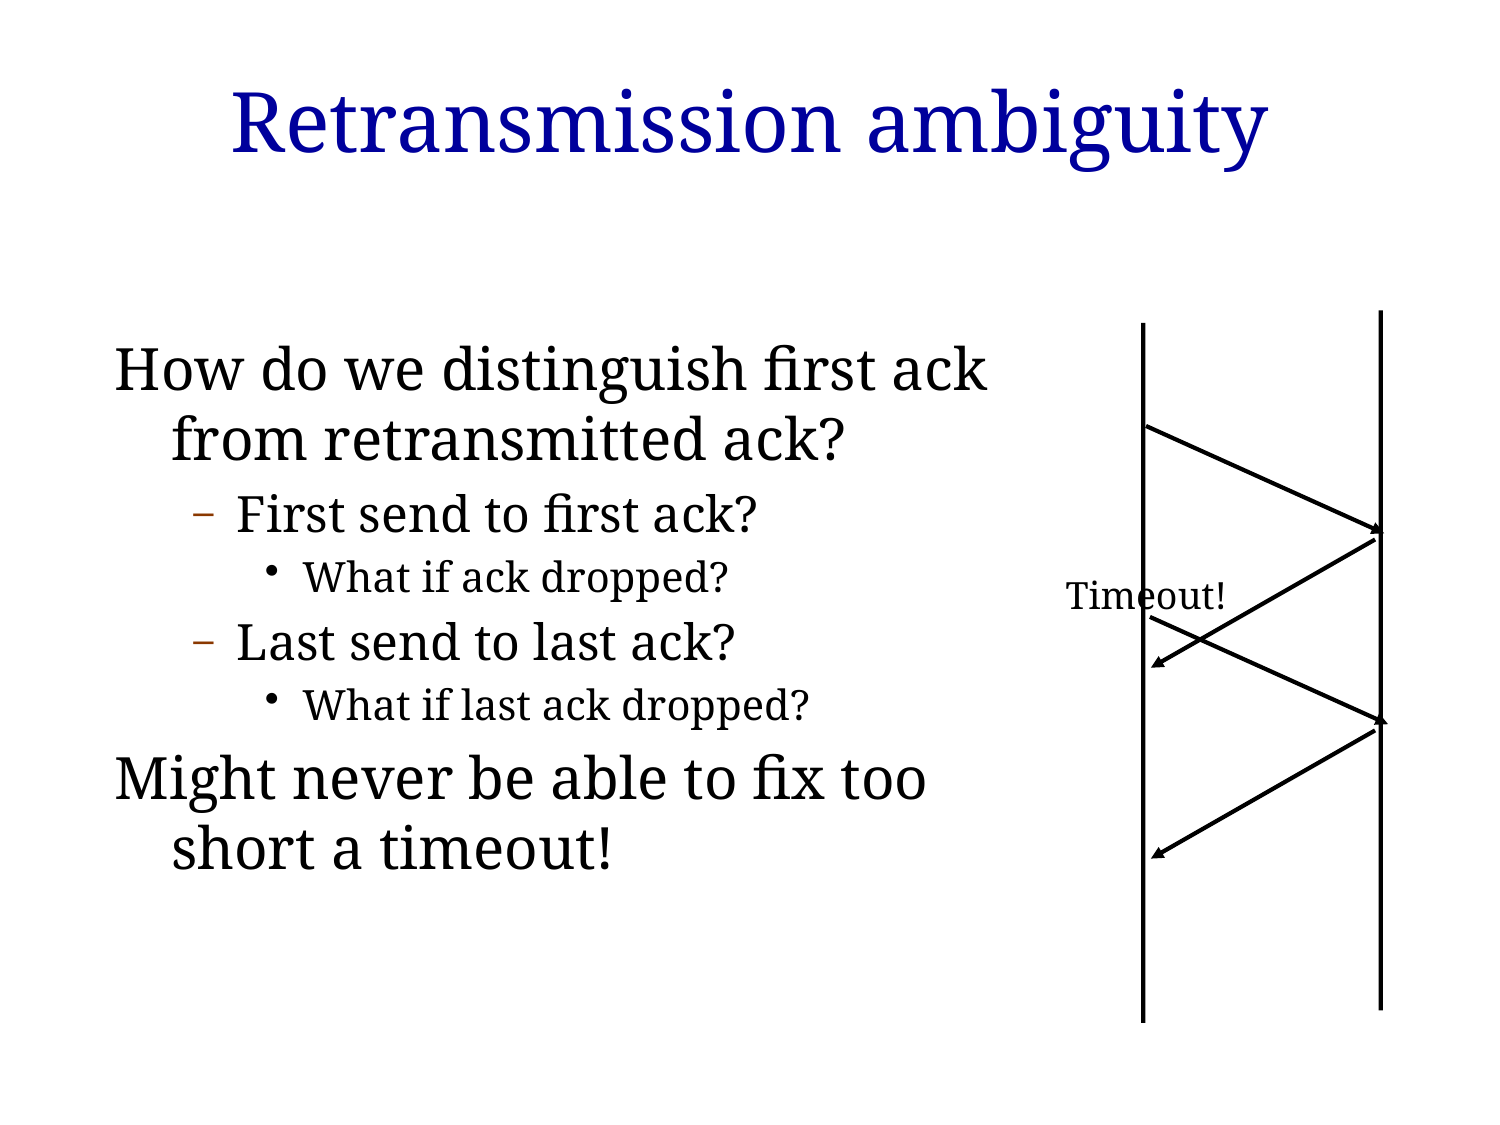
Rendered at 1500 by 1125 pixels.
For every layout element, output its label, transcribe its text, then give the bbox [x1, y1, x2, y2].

list How do we distinguish first ack from retransmitted ack? First send to first ack? What if ack dropped? Last send to last ack? What if last ack dropped? Might never be able to fix too short a timeout! [99, 324, 1065, 1001]
text_box Timeout! [1050, 564, 1243, 625]
text_box [1150, 625, 1226, 668]
title Retransmission ambiguity [74, 47, 1426, 191]
text_box [1145, 425, 1385, 534]
text_box [1200, 640, 1389, 725]
text_box [1150, 730, 1376, 859]
